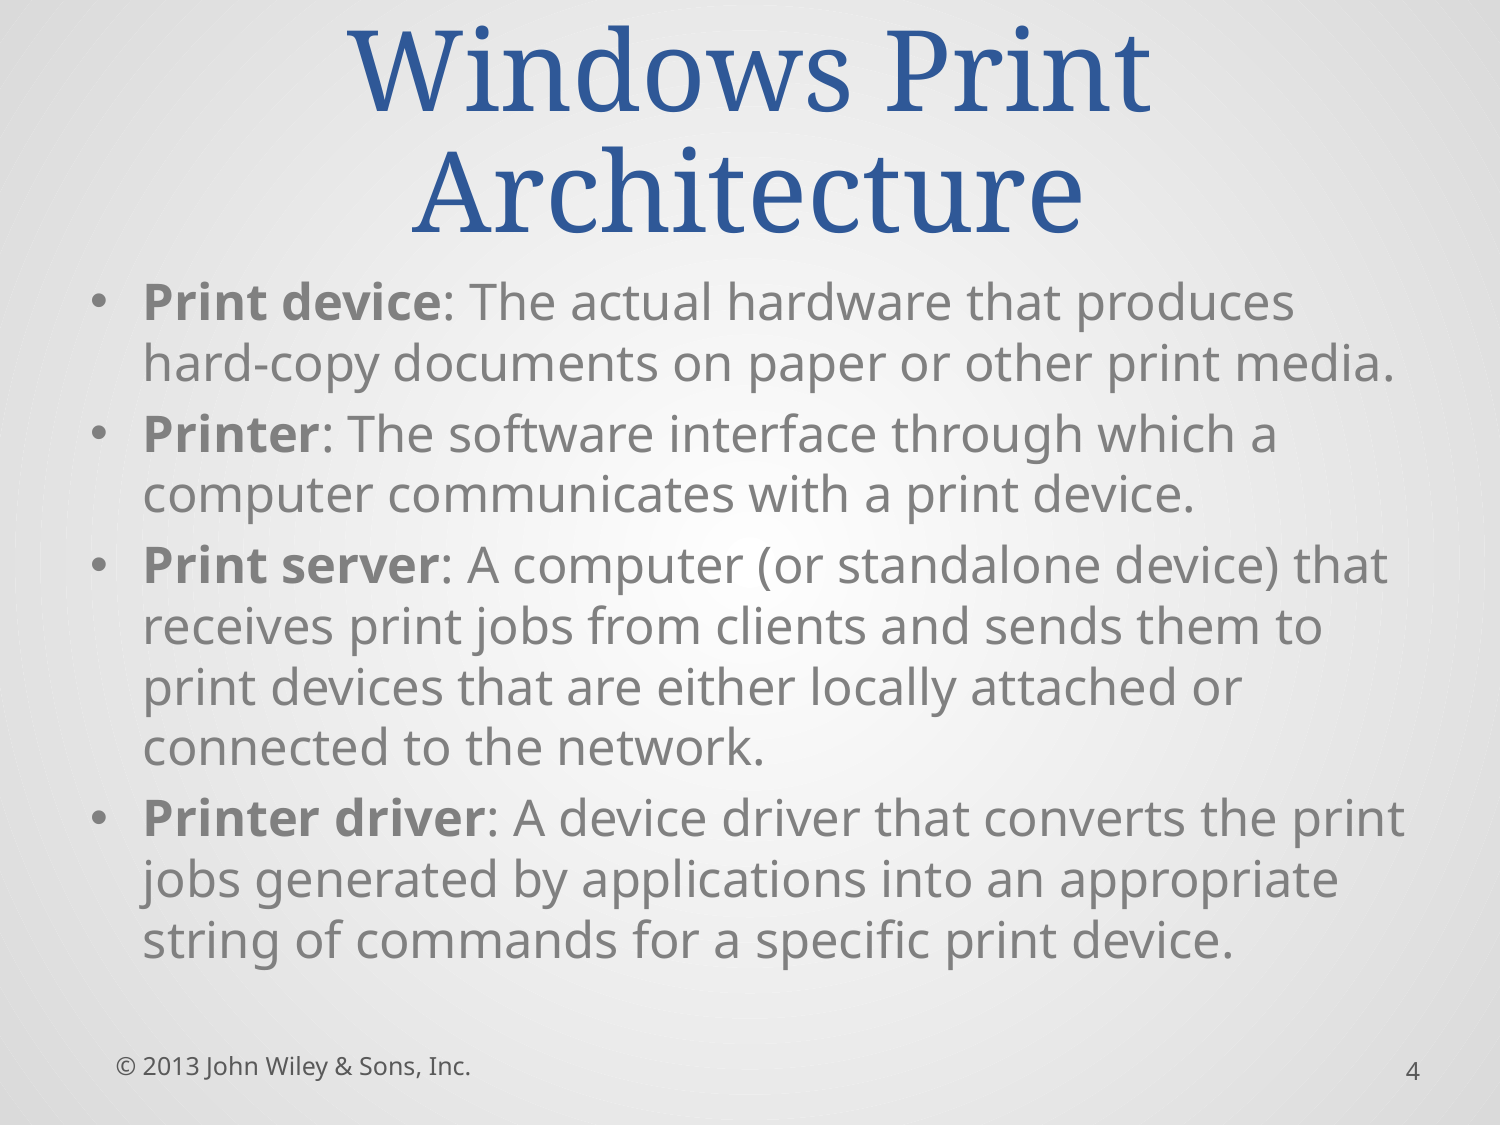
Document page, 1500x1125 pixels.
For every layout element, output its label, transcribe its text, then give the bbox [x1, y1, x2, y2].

list Print device: The actual hardware that produces hard-copy documents on paper or other print media. Printer: The software interface through which a computer communicates with a print device. Print server: A computer (or standalone device) that receives print jobs from clients and sends them to print devices that are either locally attached or connected to the network. Printer driver: A device driver that converts the print jobs generated by applications into an appropriate string of commands for a specific print device. [75, 262, 1425, 1005]
slide_number 4 [1401, 1042, 1494, 1103]
footer © 2013 John Wiley & Sons, Inc. [108, 1037, 576, 1098]
title Windows Print Architecture [75, 0, 1425, 262]
